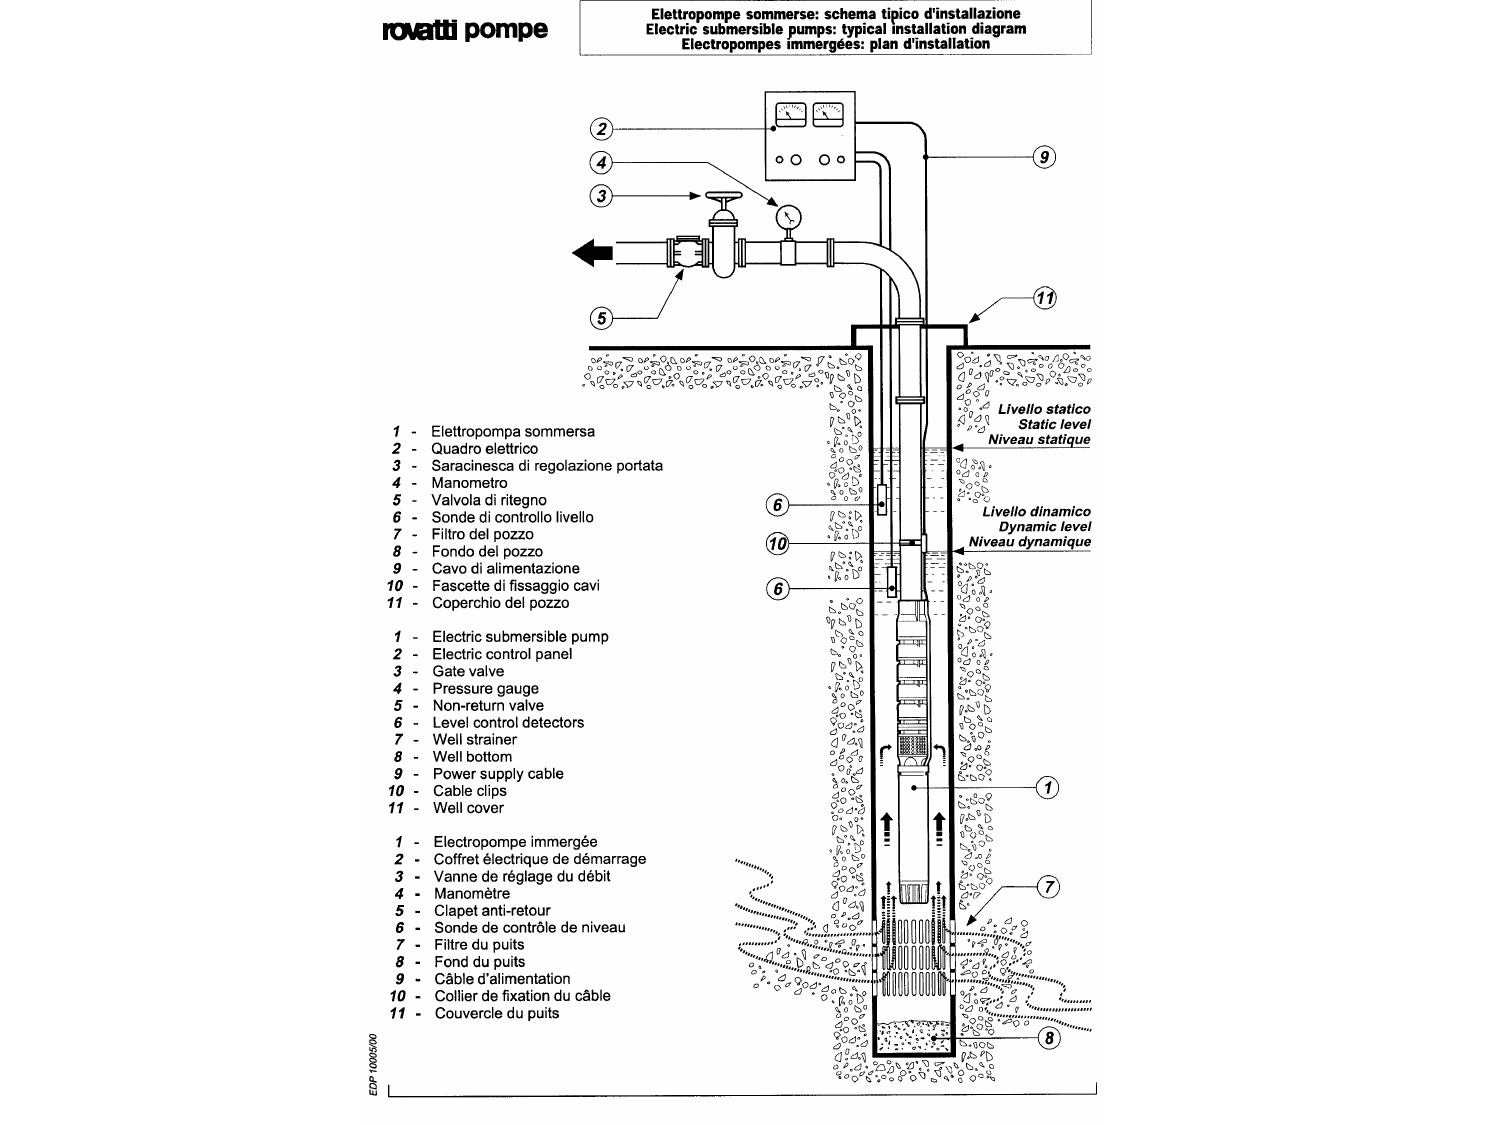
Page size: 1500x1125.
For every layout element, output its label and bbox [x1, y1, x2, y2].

picture [359, 0, 1108, 1125]
